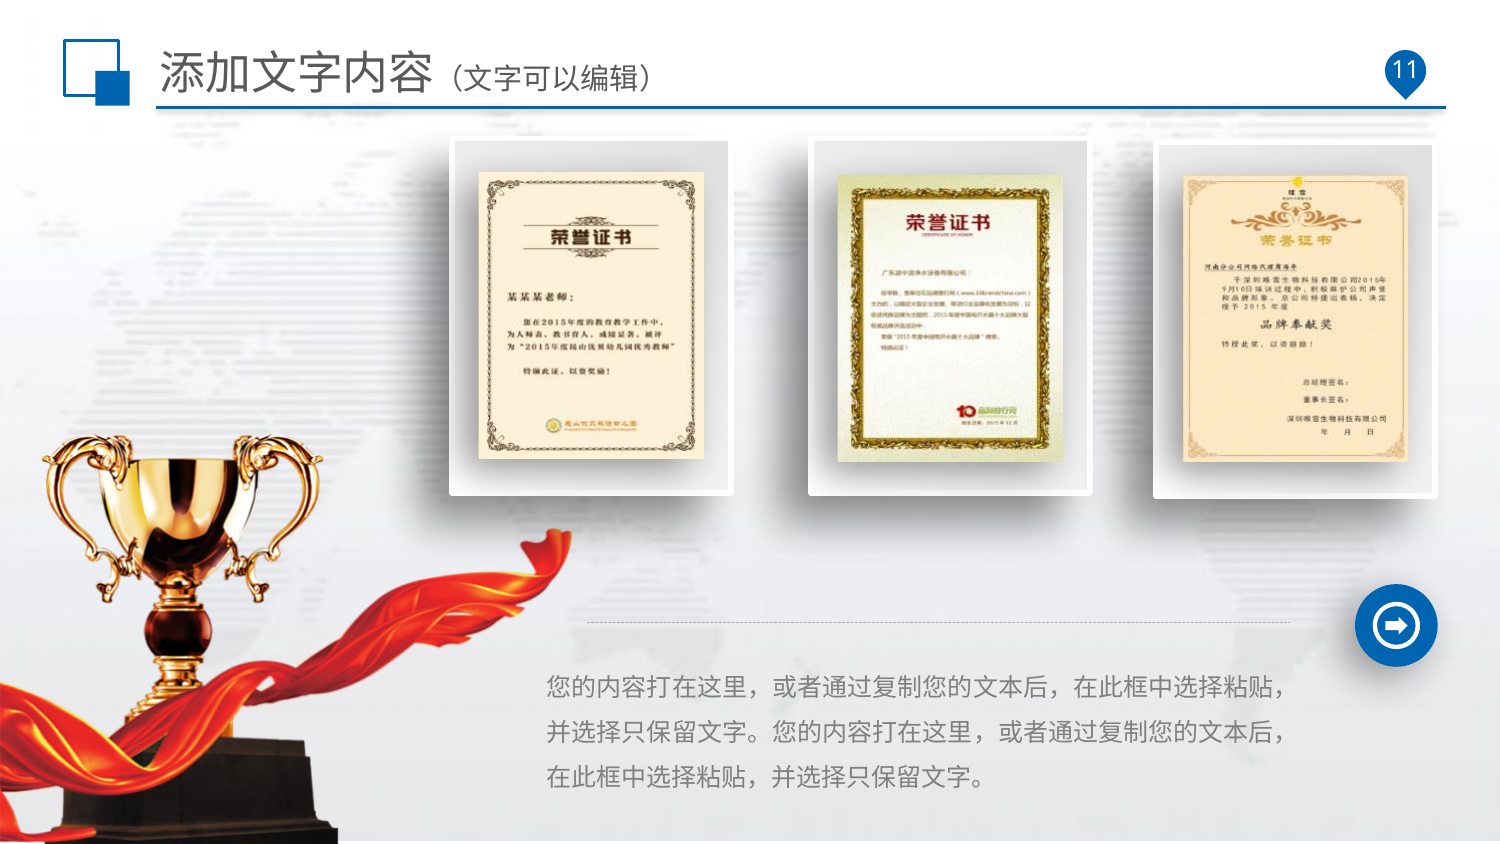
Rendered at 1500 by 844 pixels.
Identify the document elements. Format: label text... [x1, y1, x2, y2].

text_box [1181, 174, 1410, 464]
text_box [1154, 140, 1437, 498]
text_box [477, 170, 706, 461]
slide_number 11 [1305, 45, 1500, 96]
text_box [1354, 583, 1438, 667]
text_box [836, 174, 1065, 464]
text_box [809, 136, 1092, 495]
title 添加文字内容（文字可以编辑） [148, 43, 1117, 99]
picture [0, 0, 1500, 844]
text_box 您的内容打在这里，或者通过复制您的文本后，在此框中选择粘贴，并选择只保留文字。您的内容打在这里，或者通过复制您的文本后，在此框中选择粘贴，并选择只保留文字。 [577, 649, 1290, 821]
text_box [450, 136, 733, 495]
